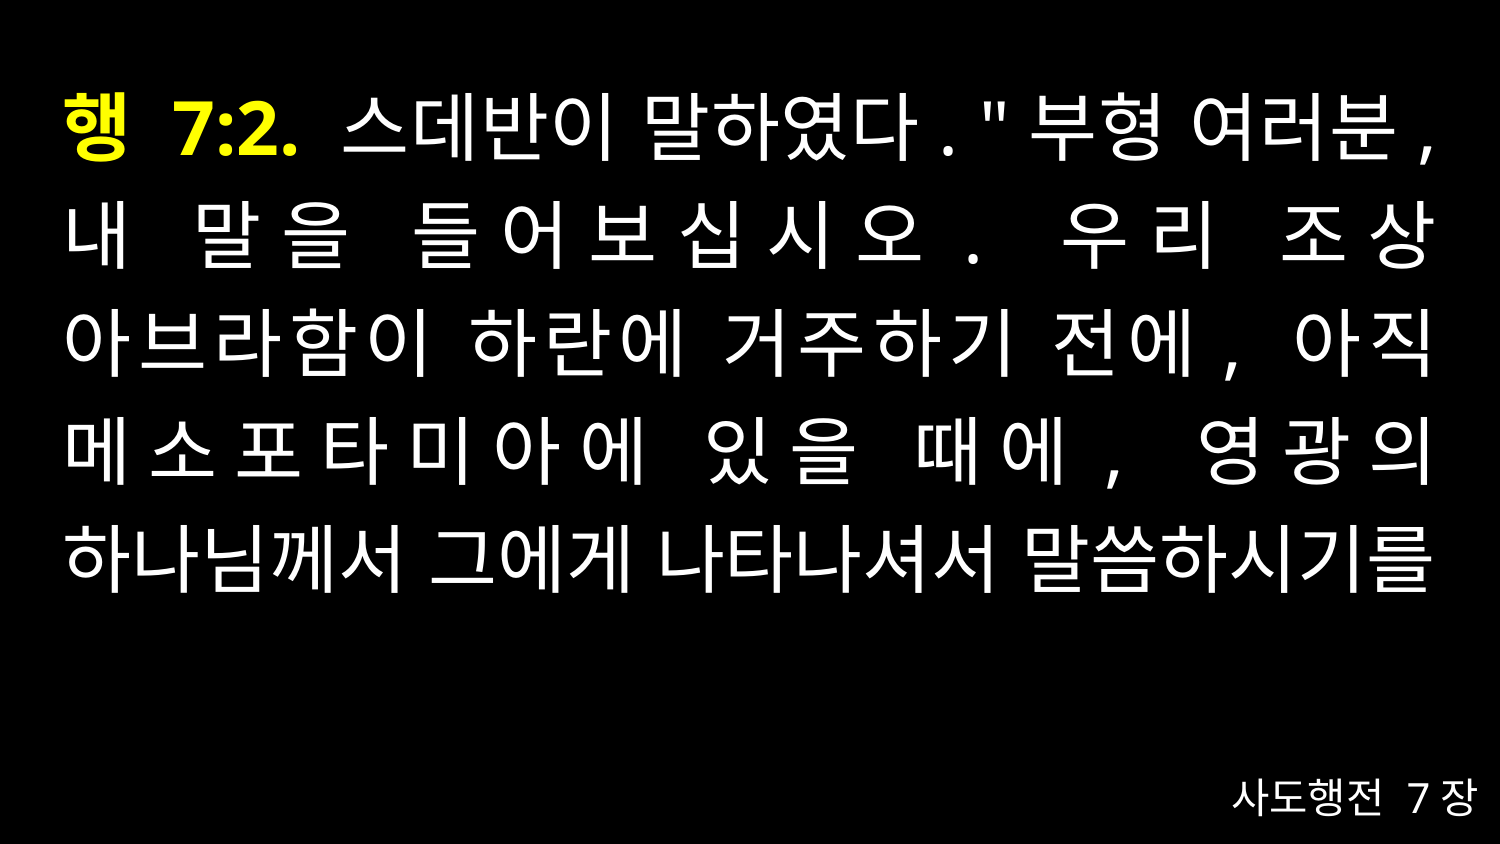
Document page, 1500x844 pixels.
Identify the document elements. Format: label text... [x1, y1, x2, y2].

title 행 7:2. 스데반이 말하였다. "부형 여러분, 내 말을 들어보십시오. 우리 조상 아브라함이 하란에 거주하기 전에, 아직 메소포타미아에 있을 때에, 영광의 하나님께서 그에게 나타나셔서 말씀하시기를 [0, 0, 1500, 844]
subtitle 사도행전 7장 [916, 770, 1500, 844]
